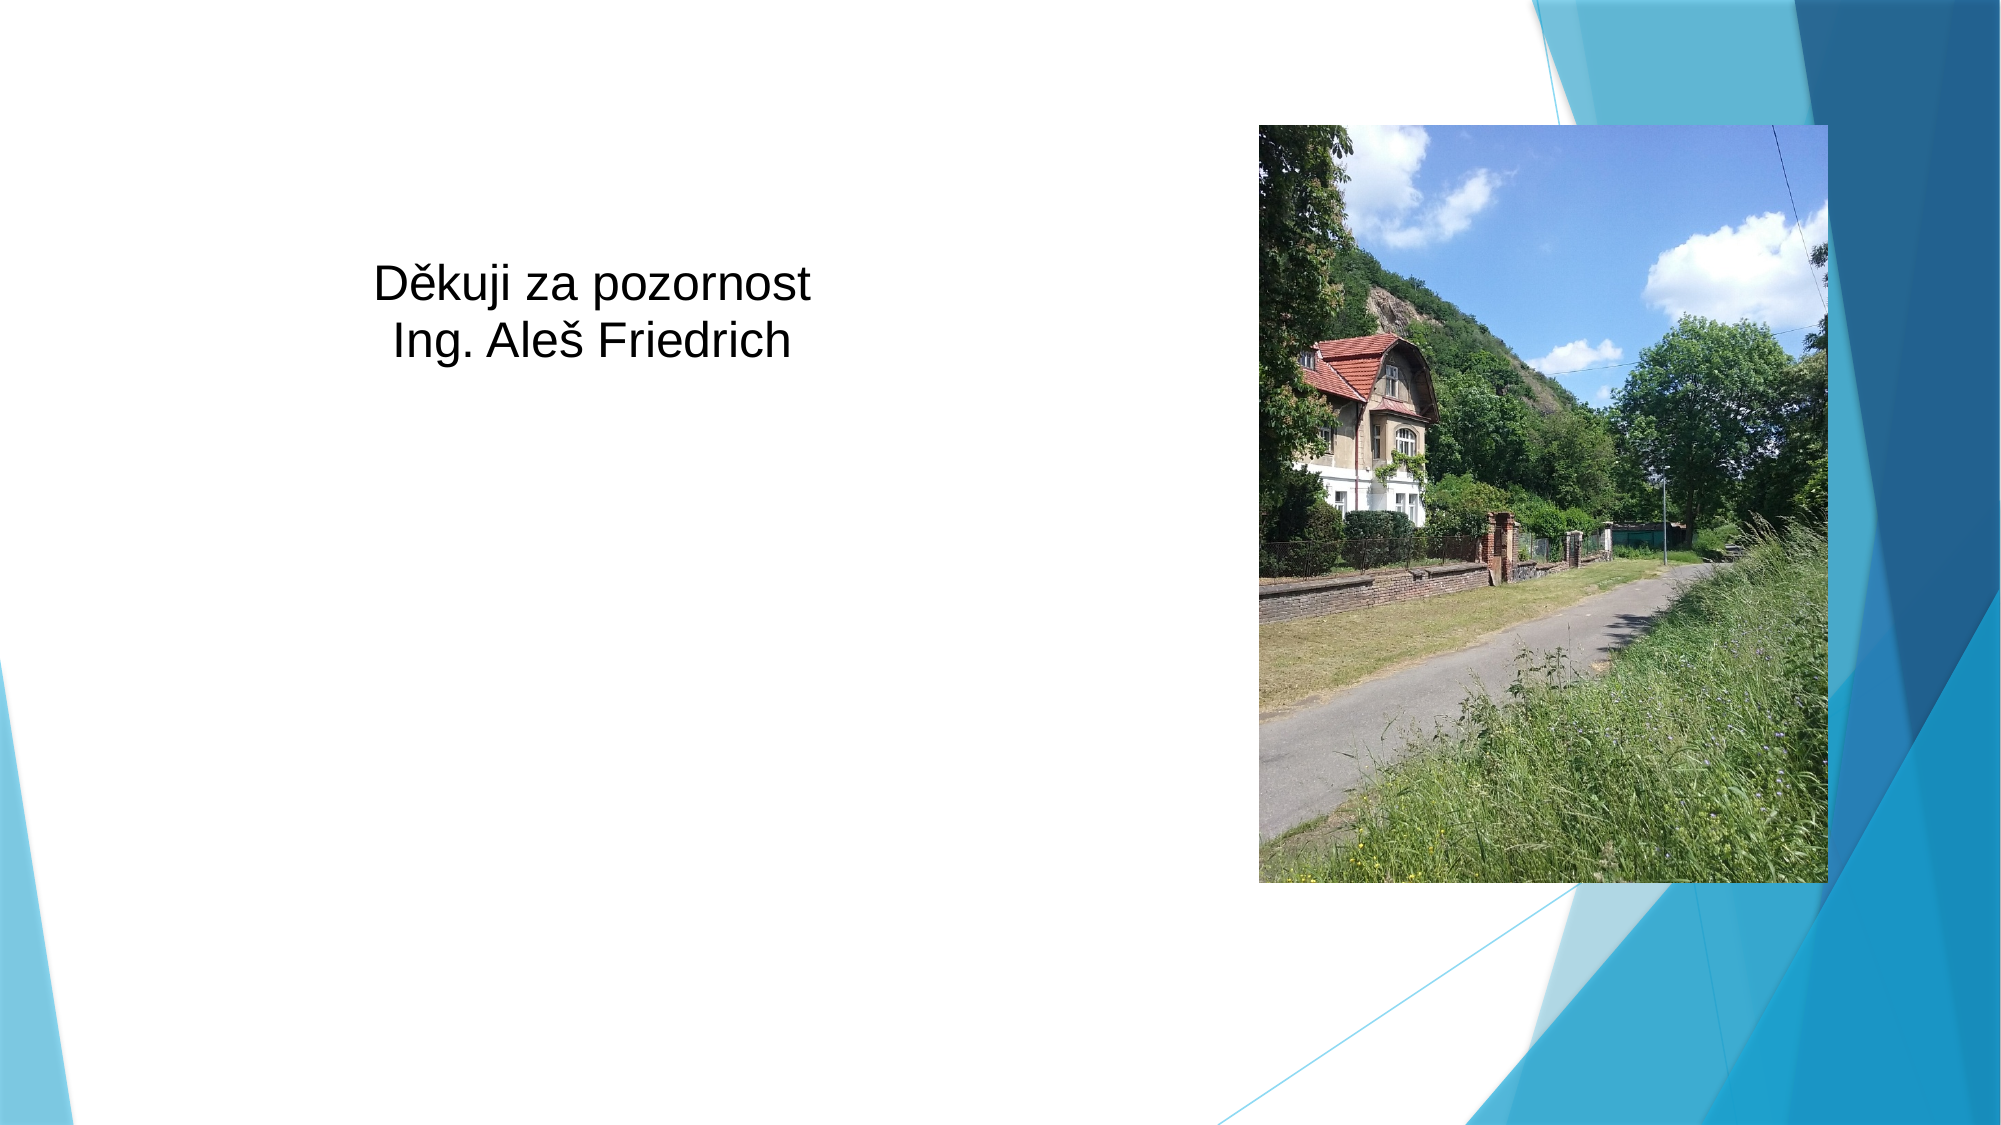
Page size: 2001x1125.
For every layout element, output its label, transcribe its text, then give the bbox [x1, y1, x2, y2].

text_box Děkuji za pozornost Ing. Aleš Friedrich [31, 255, 1154, 1013]
picture [1259, 124, 1829, 884]
